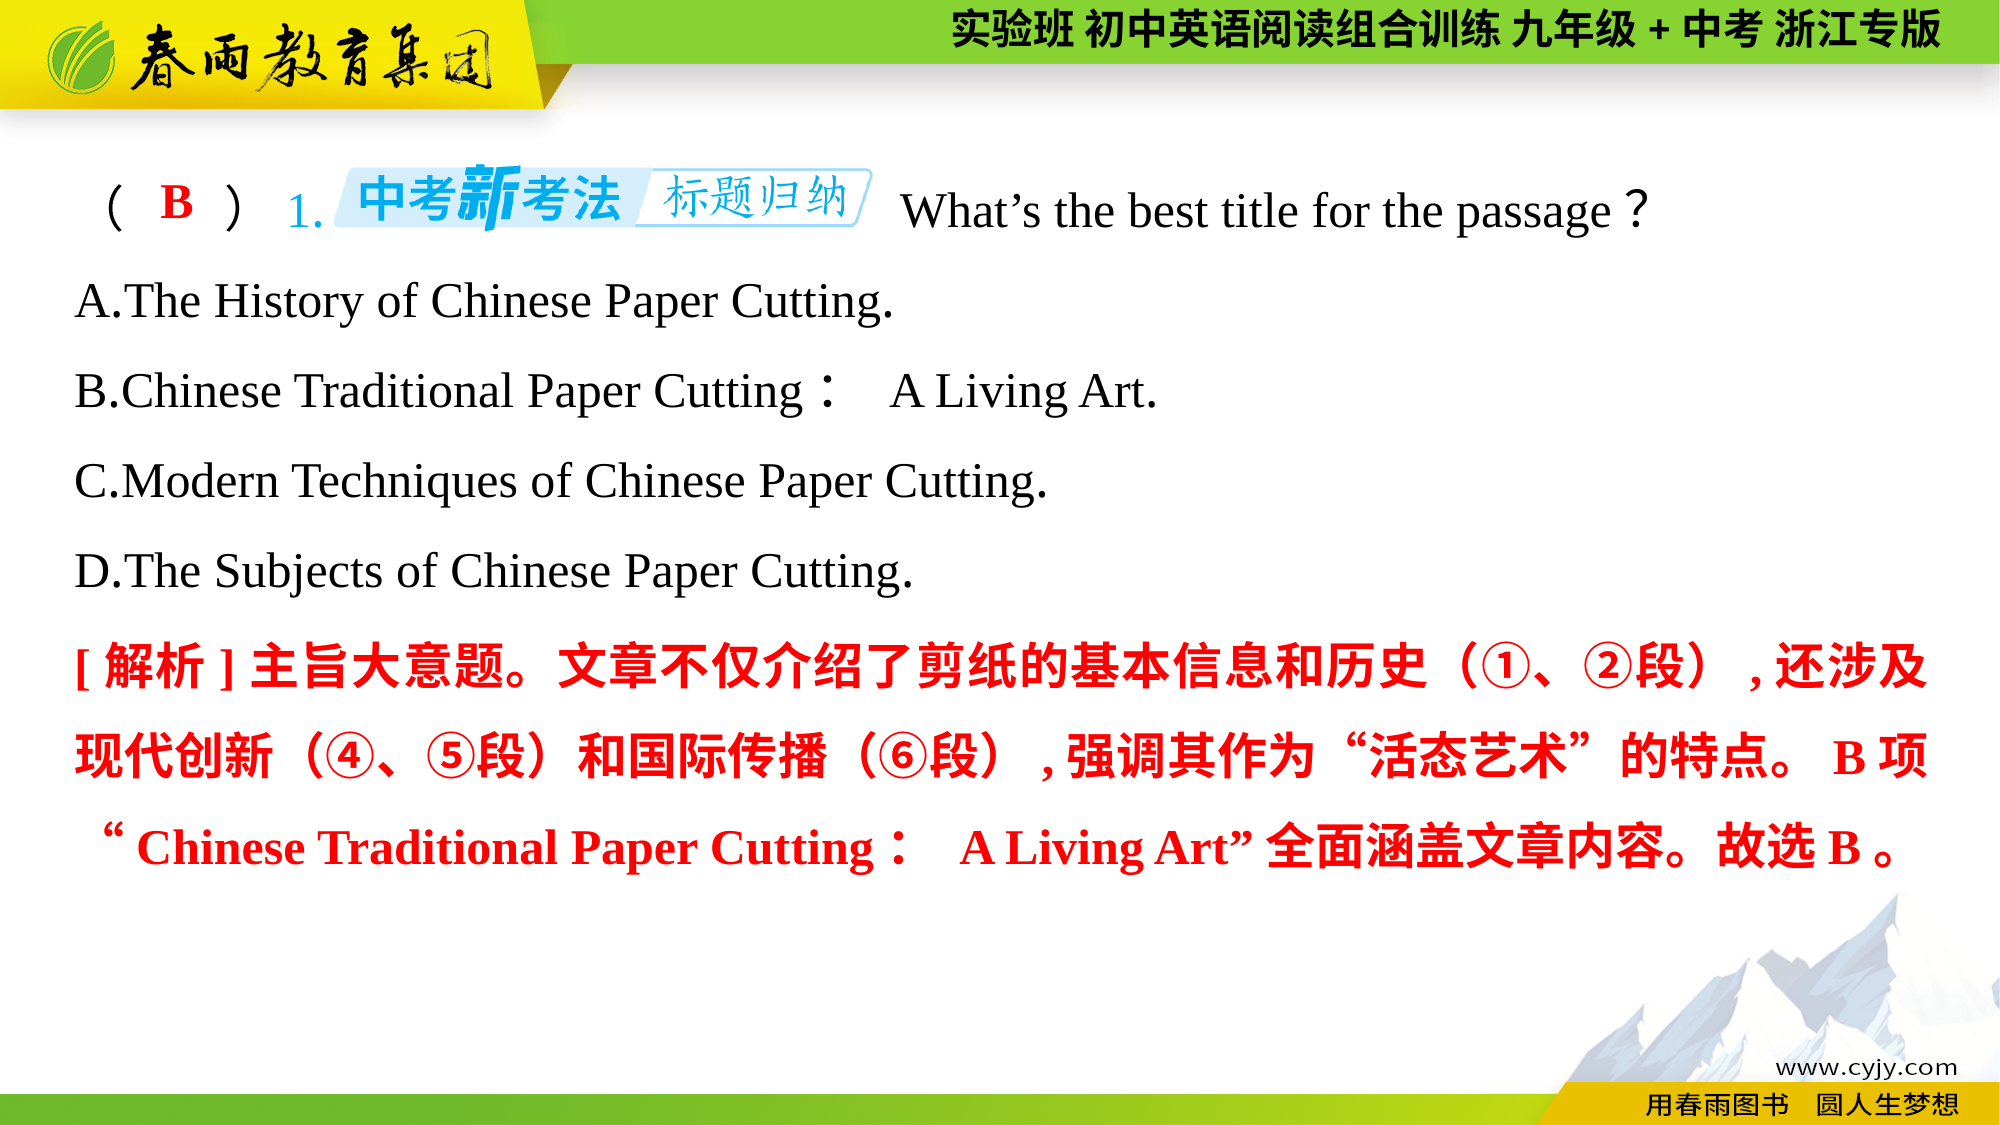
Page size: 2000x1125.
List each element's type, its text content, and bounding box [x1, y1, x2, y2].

picture [0, 0, 2000, 1125]
list （ ）1. What’s the best title for the passage？ A.The History of Chinese Paper Cutting. B.Chinese Traditional Paper Cutting： A Living Art. C.Modern Techniques of Chinese Paper Cutting. D.The Subjects of Chinese Paper Cutting. [59, 140, 1944, 596]
text_box B [145, 161, 209, 237]
text_box [解析]主旨大意题。文章不仅介绍了剪纸的基本信息和历史（①、②段）,还涉及现代创新（④、⑤段）和国际传播（⑥段）,强调其作为“活态艺术”的特点。B项“Chinese Traditional Paper Cutting： A Living Art”全面涵盖文章内容。故选B。 [59, 596, 1944, 920]
